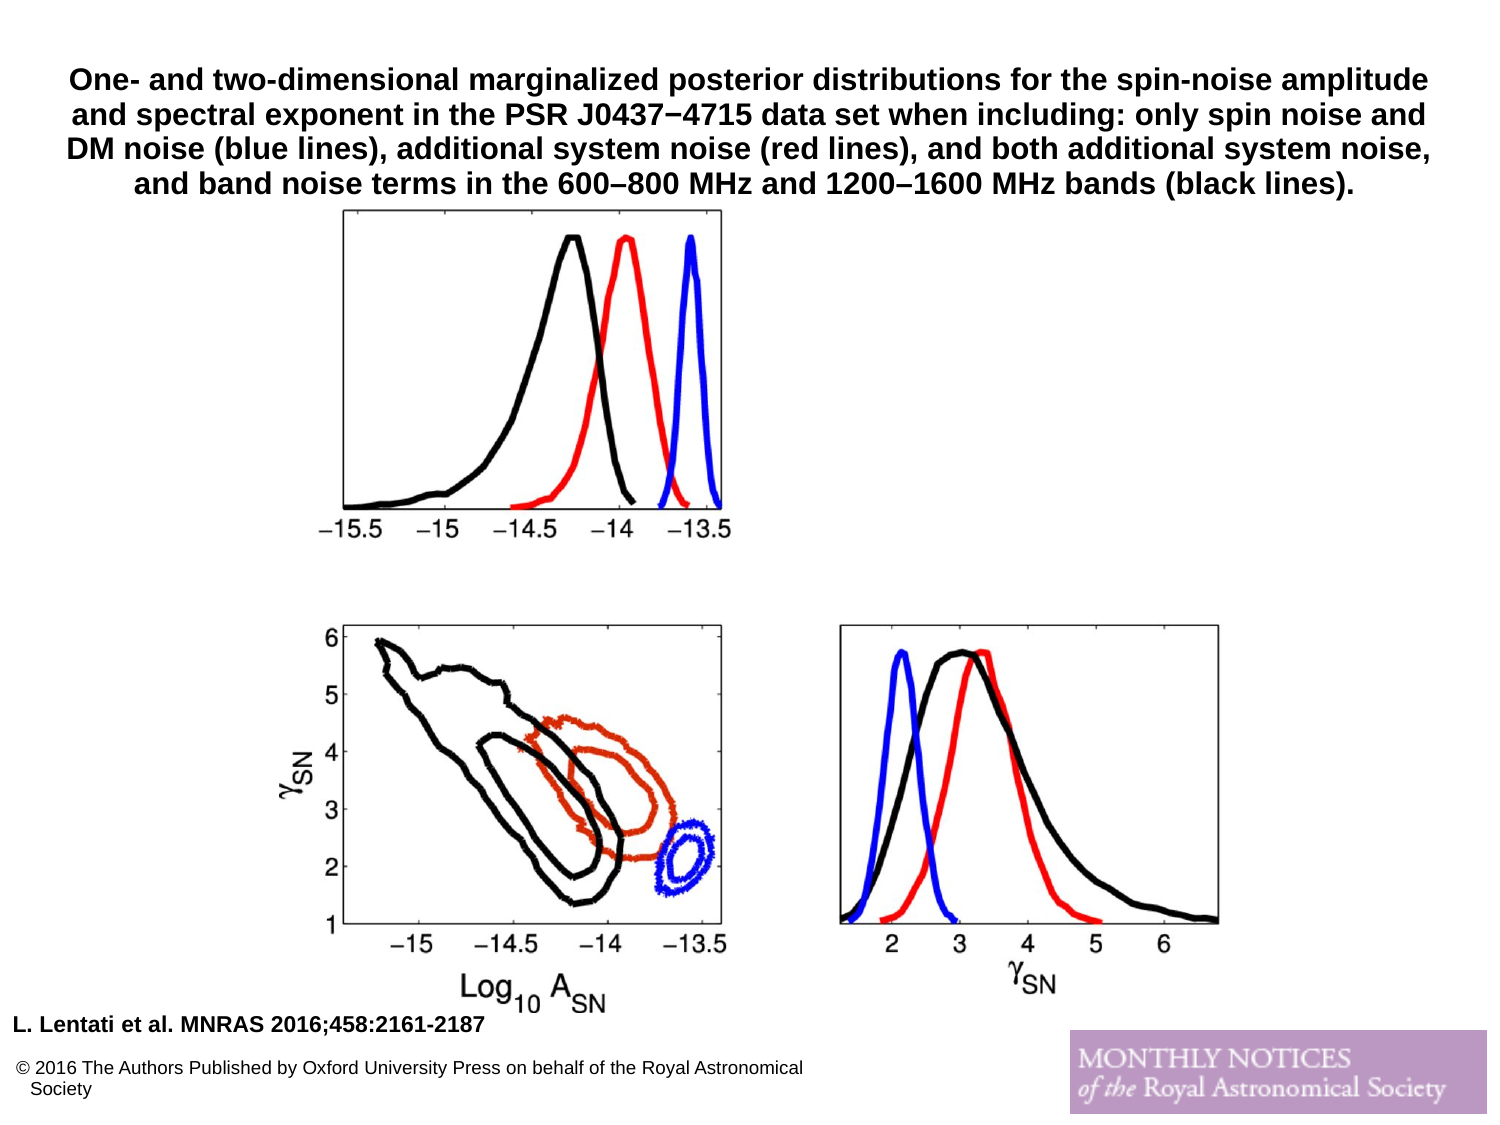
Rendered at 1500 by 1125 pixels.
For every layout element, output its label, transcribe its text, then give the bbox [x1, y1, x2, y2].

text_box One- and two-dimensional marginalized posterior distributions for the spin-noise amplitude and spectral exponent in the PSR J0437−4715 data set when including: only spin noise and DM noise (blue lines), additional system noise (red lines), and both additional system noise, and band noise terms in the 600–800 MHz and 1200–1600 MHz bands (black lines). [53, 62, 1447, 197]
text_box © 2016 The Authors Published by Oxford University Press on behalf of the Royal Astronomical Society [16, 1058, 825, 1125]
text_box L. Lentati et al. MNRAS 2016;458:2161-2187 [12, 1011, 656, 1050]
picture [279, 209, 1222, 1013]
picture [1070, 1030, 1487, 1114]
